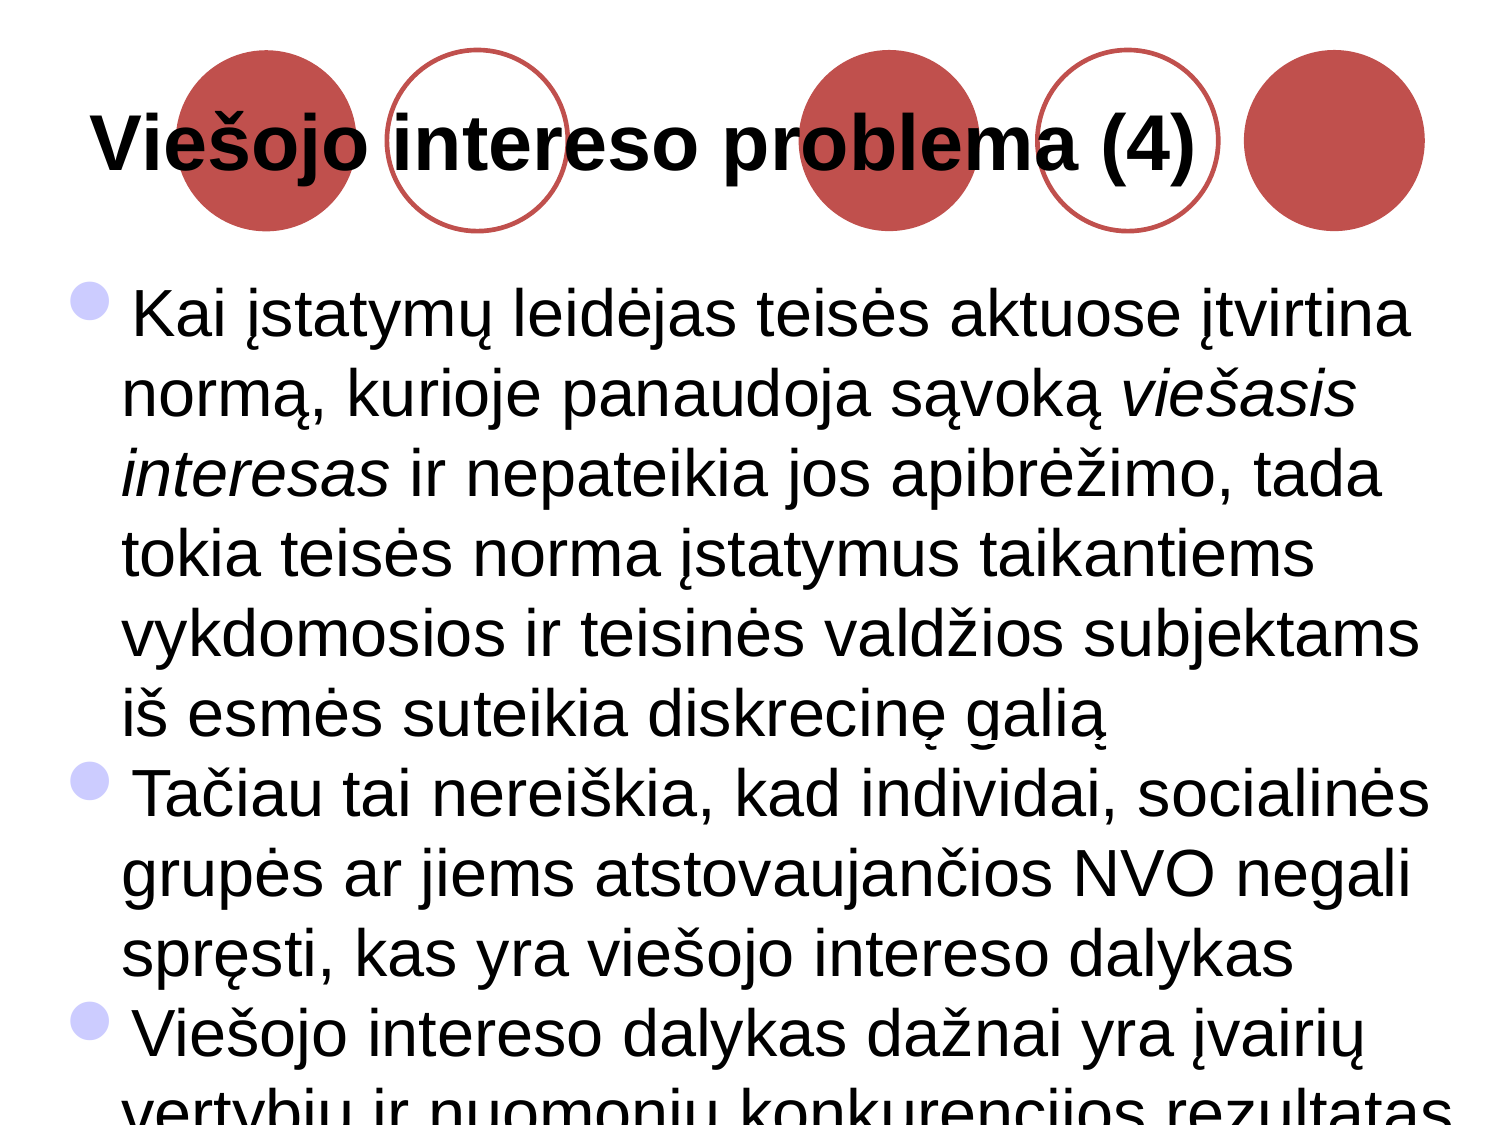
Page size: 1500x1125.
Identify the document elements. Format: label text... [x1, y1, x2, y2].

text_box Viešojo intereso problema (4) [75, 45, 1425, 233]
text_box Kai įstatymų leidėjas teisės aktuose įtvirtina normą, kurioje panaudoja sąvoką viešasis interesas ir nepateikia jos apibrėžimo, tada tokia teisės norma įstatymus taikantiems vykdomosios ir teisinės valdžios subjektams iš esmės suteikia diskrecinę galią Tačiau tai nereiškia, kad individai, socialinės grupės ar jiems atstovaujančios NVO negali spręsti, kas yra viešojo intereso dalykas Viešojo intereso dalykas dažnai yra įvairių vertybių ir nuomonių konkurencijos rezultatas [50, 262, 1475, 1005]
